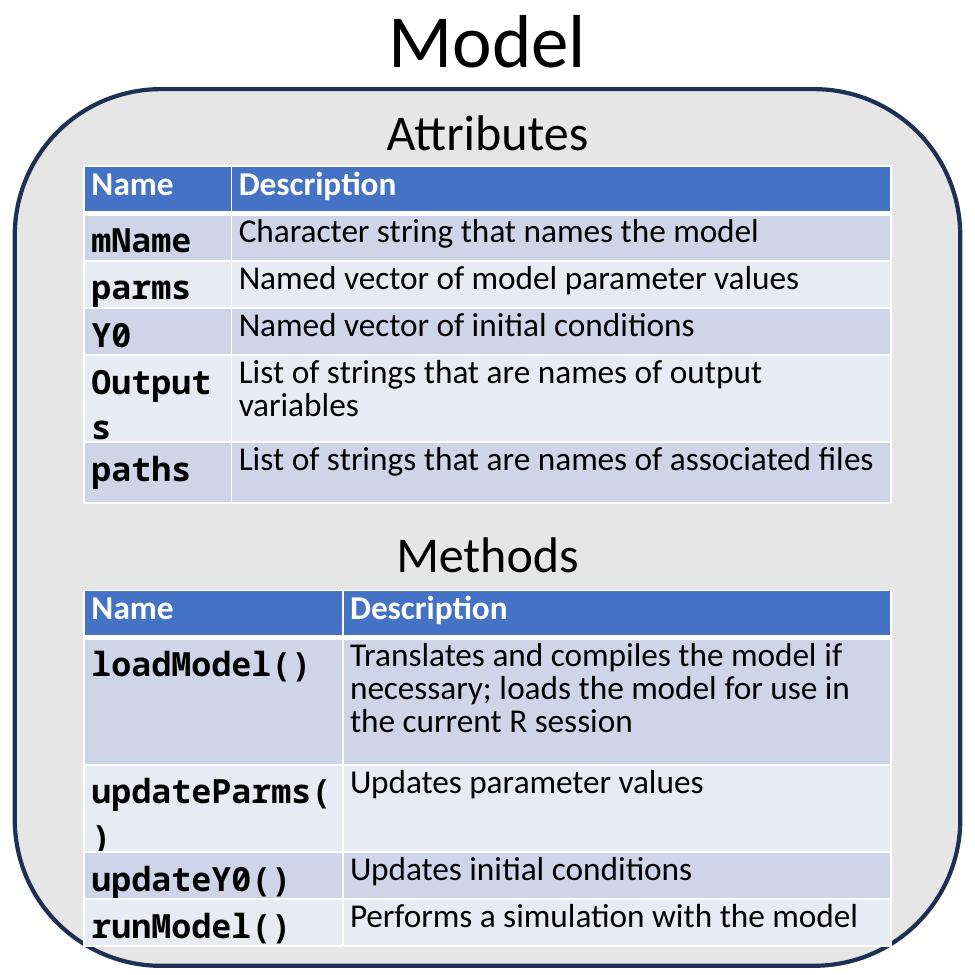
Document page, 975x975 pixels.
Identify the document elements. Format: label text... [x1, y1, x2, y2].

table_cell List of strings that are names of output variables [232, 356, 890, 441]
table_cell Updates parameter values [344, 766, 890, 851]
text_box [87, 947, 888, 967]
table_cell Named vector of initial conditions [232, 309, 890, 354]
table_cell parms [85, 262, 231, 307]
table_cell loadModel() [85, 640, 342, 764]
table_cell Performs a simulation with the model [344, 900, 890, 945]
table_header Name [85, 167, 231, 211]
table_cell Translates and compiles the model if necessary; loads the model for use in the current R session [344, 640, 890, 764]
table_cell Updates initial conditions [344, 853, 890, 898]
table_cell List of strings that are names of associated files [232, 443, 890, 502]
table_cell mName [85, 216, 231, 260]
table_cell updateParms() [85, 766, 342, 851]
table_cell updateY0() [85, 853, 342, 898]
table_cell paths [85, 443, 231, 502]
text_box Model [361, 0, 614, 90]
text_box [13, 88, 962, 945]
text_box Attributes [353, 93, 622, 168]
table_cell Y0 [85, 309, 231, 354]
text_box Methods [370, 515, 604, 590]
table_cell runModel() [85, 900, 342, 945]
table_cell Outputs [85, 356, 231, 441]
table_header Name [85, 591, 342, 635]
table_cell Character string that names the model [232, 216, 890, 260]
table_cell Named vector of model parameter values [232, 262, 890, 307]
table_header Description [344, 591, 890, 635]
table_header Description [232, 167, 890, 211]
